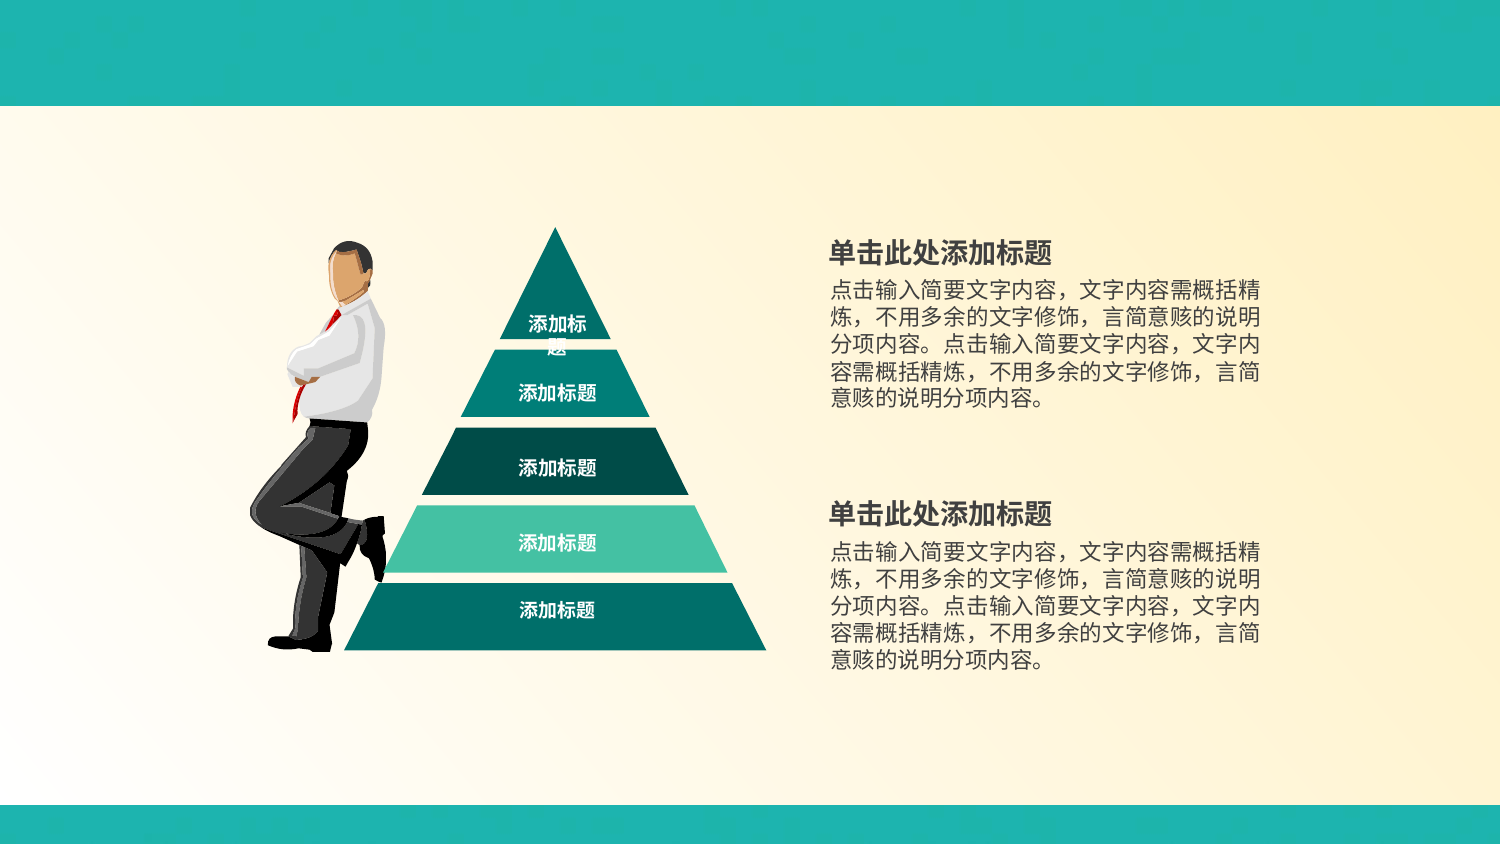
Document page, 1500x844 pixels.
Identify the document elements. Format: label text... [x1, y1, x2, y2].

text_box 单击此处添加标题 [813, 227, 1172, 277]
text_box 点击输入简要文字内容，文字内容需概括精炼，不用多余的文字修饰，言简意赅的说明分项内容。点击输入简要文字内容，文字内容需概括精炼，不用多余的文字修饰，言简意赅的说明分项内容。 [815, 269, 1277, 419]
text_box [499, 227, 612, 367]
picture [0, 805, 1500, 844]
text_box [421, 427, 689, 495]
picture [0, 0, 1500, 106]
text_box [460, 349, 650, 417]
text_box 单击此处添加标题 [813, 489, 1172, 538]
picture [250, 241, 386, 652]
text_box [382, 505, 728, 573]
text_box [386, 583, 767, 651]
text_box 点击输入简要文字内容，文字内容需概括精炼，不用多余的文字修饰，言简意赅的说明分项内容。点击输入简要文字内容，文字内容需概括精炼，不用多余的文字修饰，言简意赅的说明分项内容。 [815, 530, 1277, 681]
